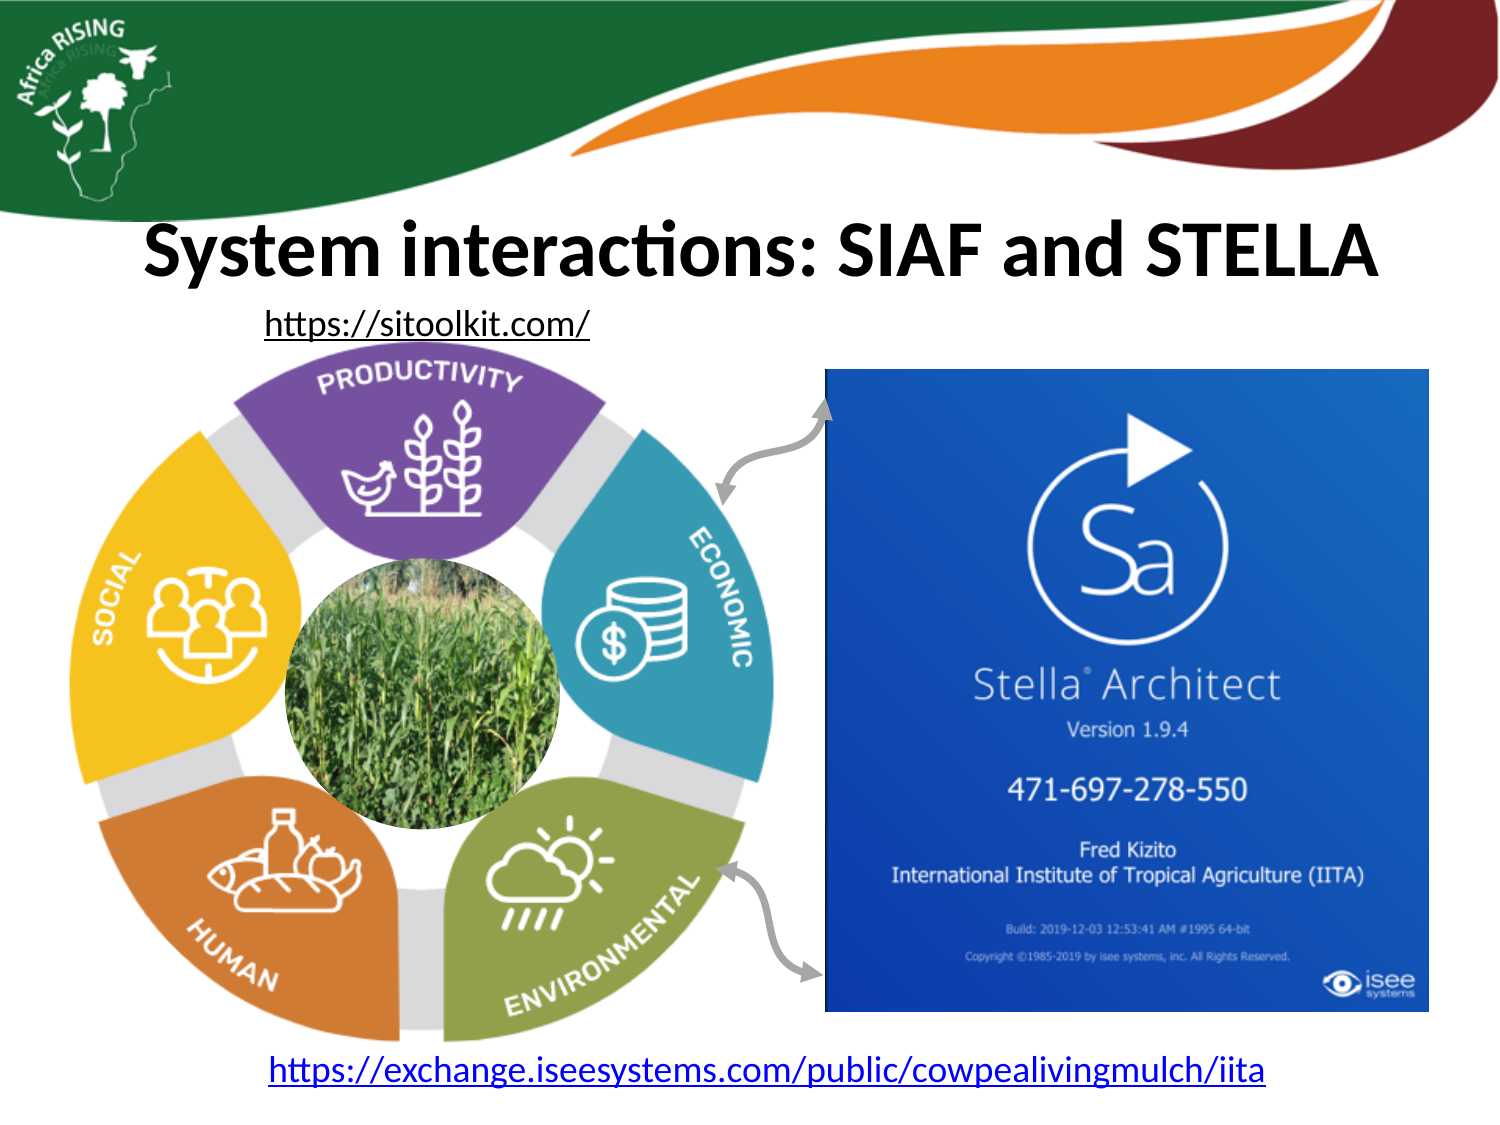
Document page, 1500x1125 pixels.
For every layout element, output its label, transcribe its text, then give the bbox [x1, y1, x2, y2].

picture [0, 0, 1499, 222]
text_box https://exchange.iseesystems.com/public/cowpealivingmulch/iita [253, 1060, 1313, 1098]
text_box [62, 330, 1429, 1051]
text_box https://sitoolkit.com/ [249, 291, 614, 329]
title System interactions: SIAF and STELLA [87, 149, 1438, 338]
